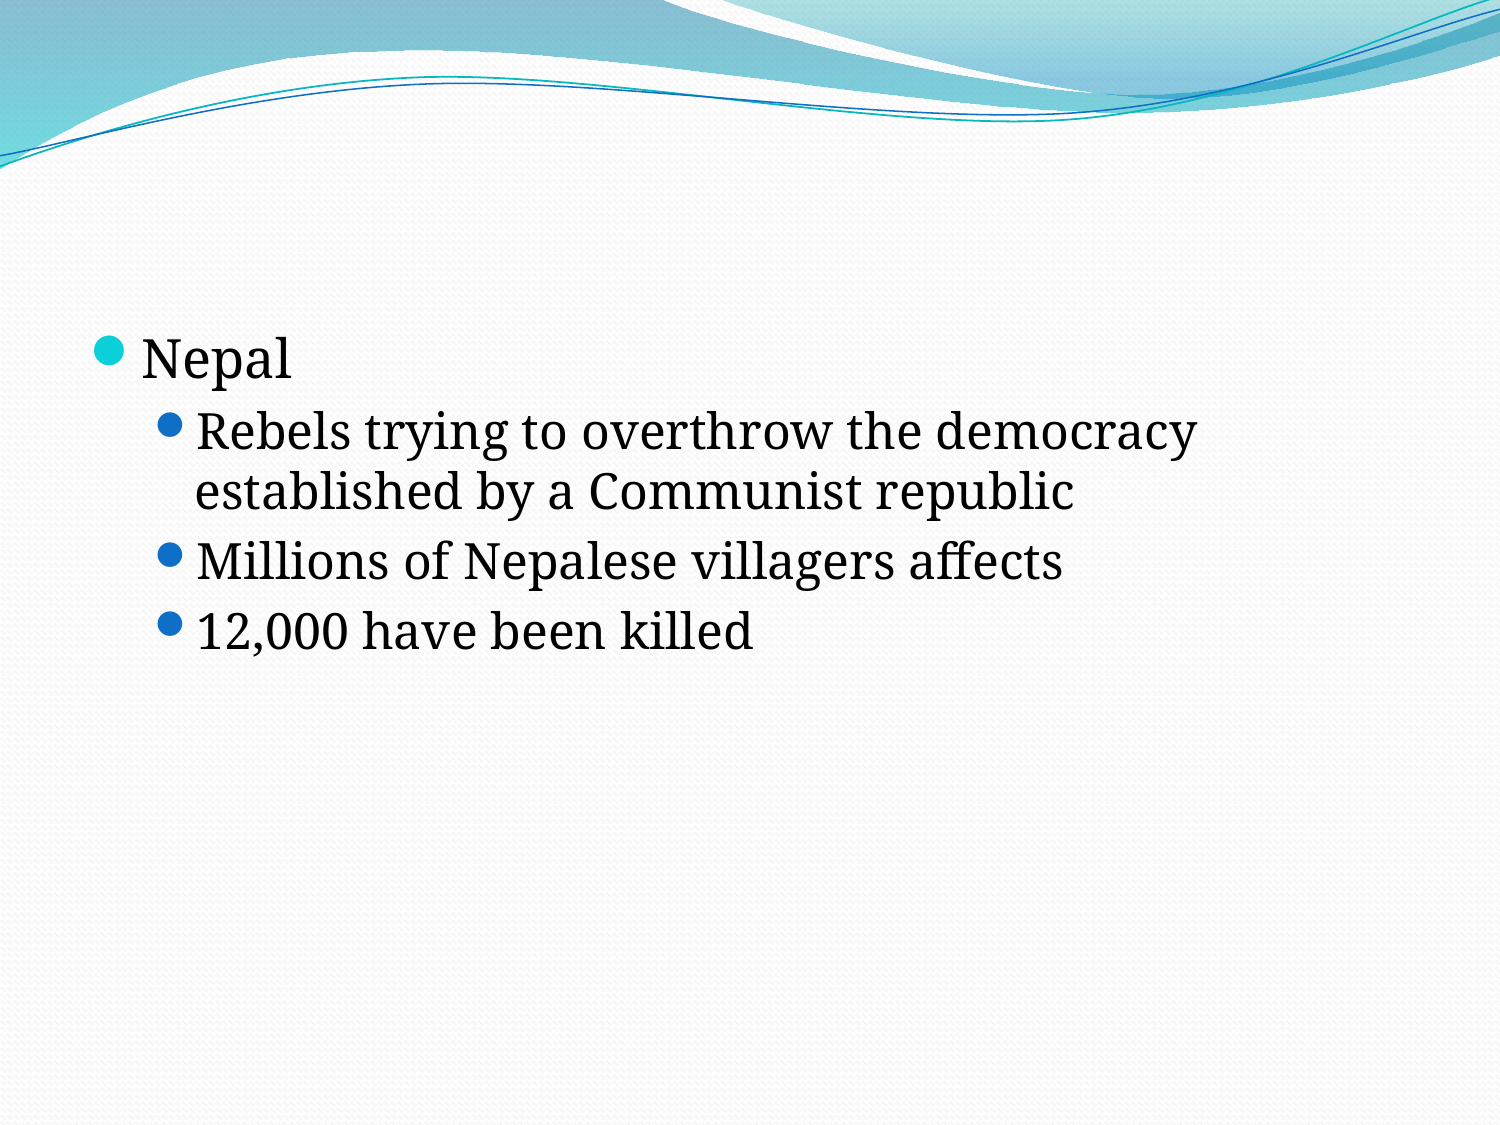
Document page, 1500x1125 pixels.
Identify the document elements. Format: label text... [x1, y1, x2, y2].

list Nepal Rebels trying to overthrow the democracy established by a Communist republic Millions of Nepalese villagers affects 12,000 have been killed [75, 317, 1425, 1038]
